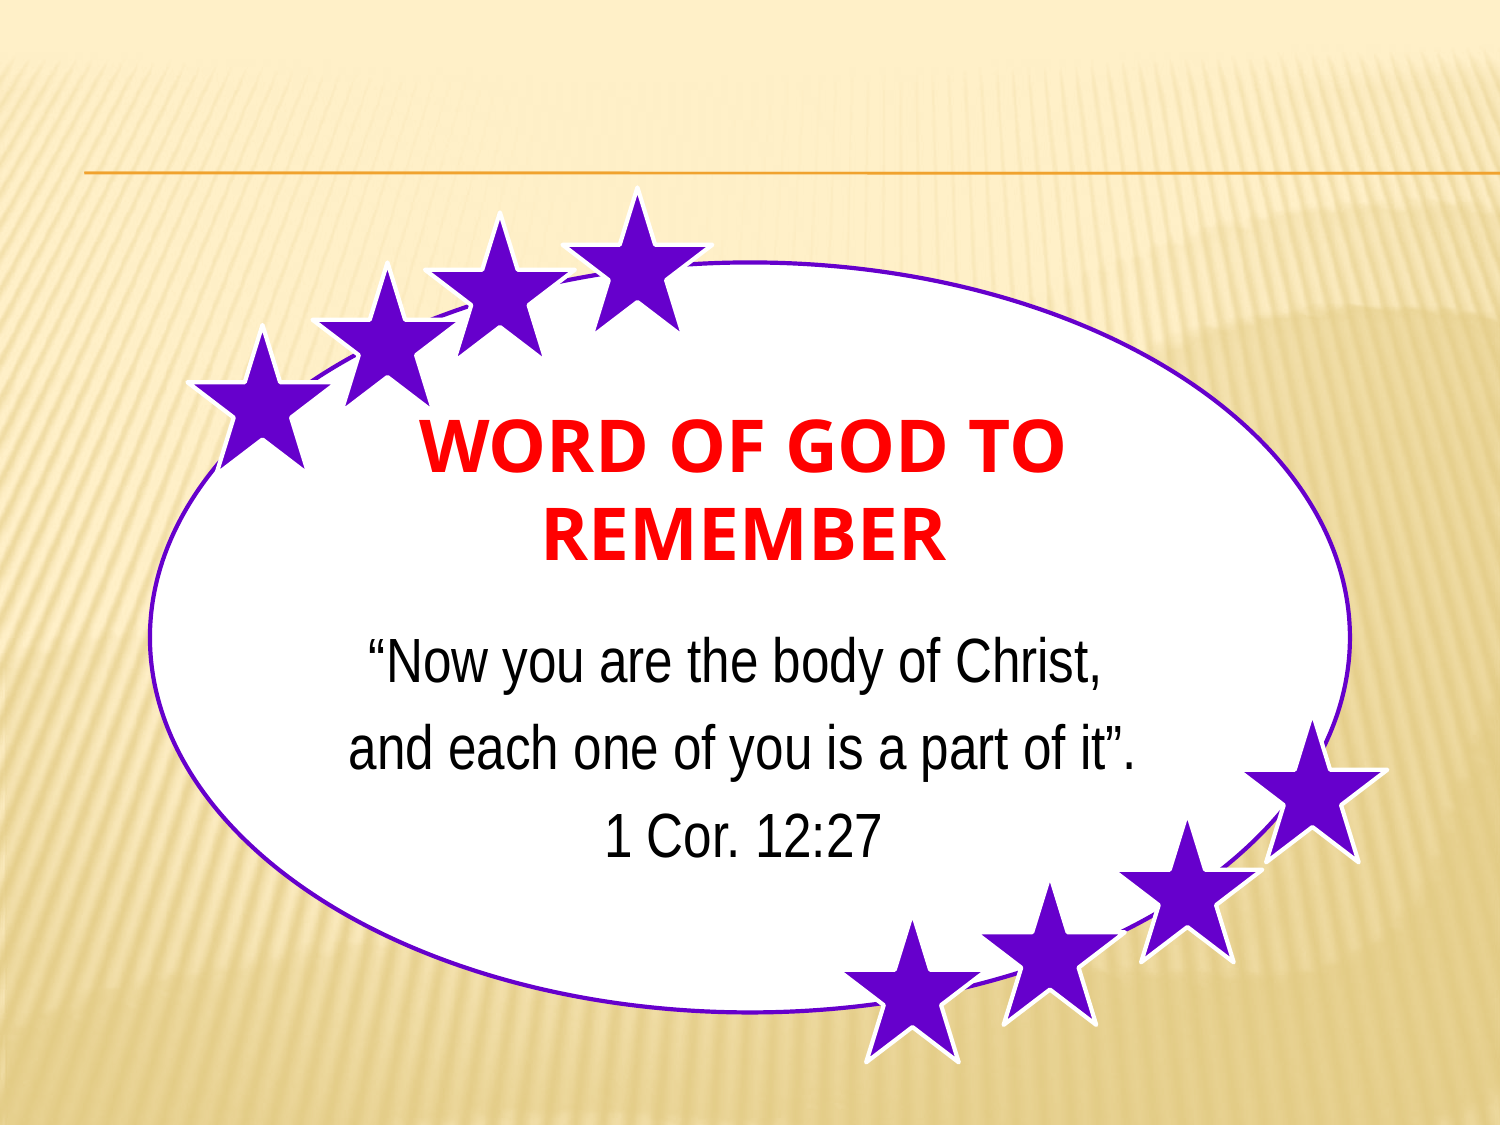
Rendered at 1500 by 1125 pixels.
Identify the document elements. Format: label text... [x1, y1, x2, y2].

text_box [310, 260, 464, 415]
text_box [835, 910, 990, 1065]
text_box [185, 322, 340, 477]
text_box [1235, 710, 1390, 865]
text_box [1110, 810, 1265, 965]
list “Now you are the body of Christ, and each one of you is a part of it”. 1 Cor. 12:27 [112, 612, 1375, 938]
text_box [422, 210, 577, 365]
text_box [560, 185, 715, 340]
text_box [149, 260, 1351, 612]
text_box [972, 872, 1127, 1027]
text_box [923, 938, 1018, 990]
text_box [386, 938, 902, 1015]
title Word of God to Remember [212, 462, 1275, 600]
